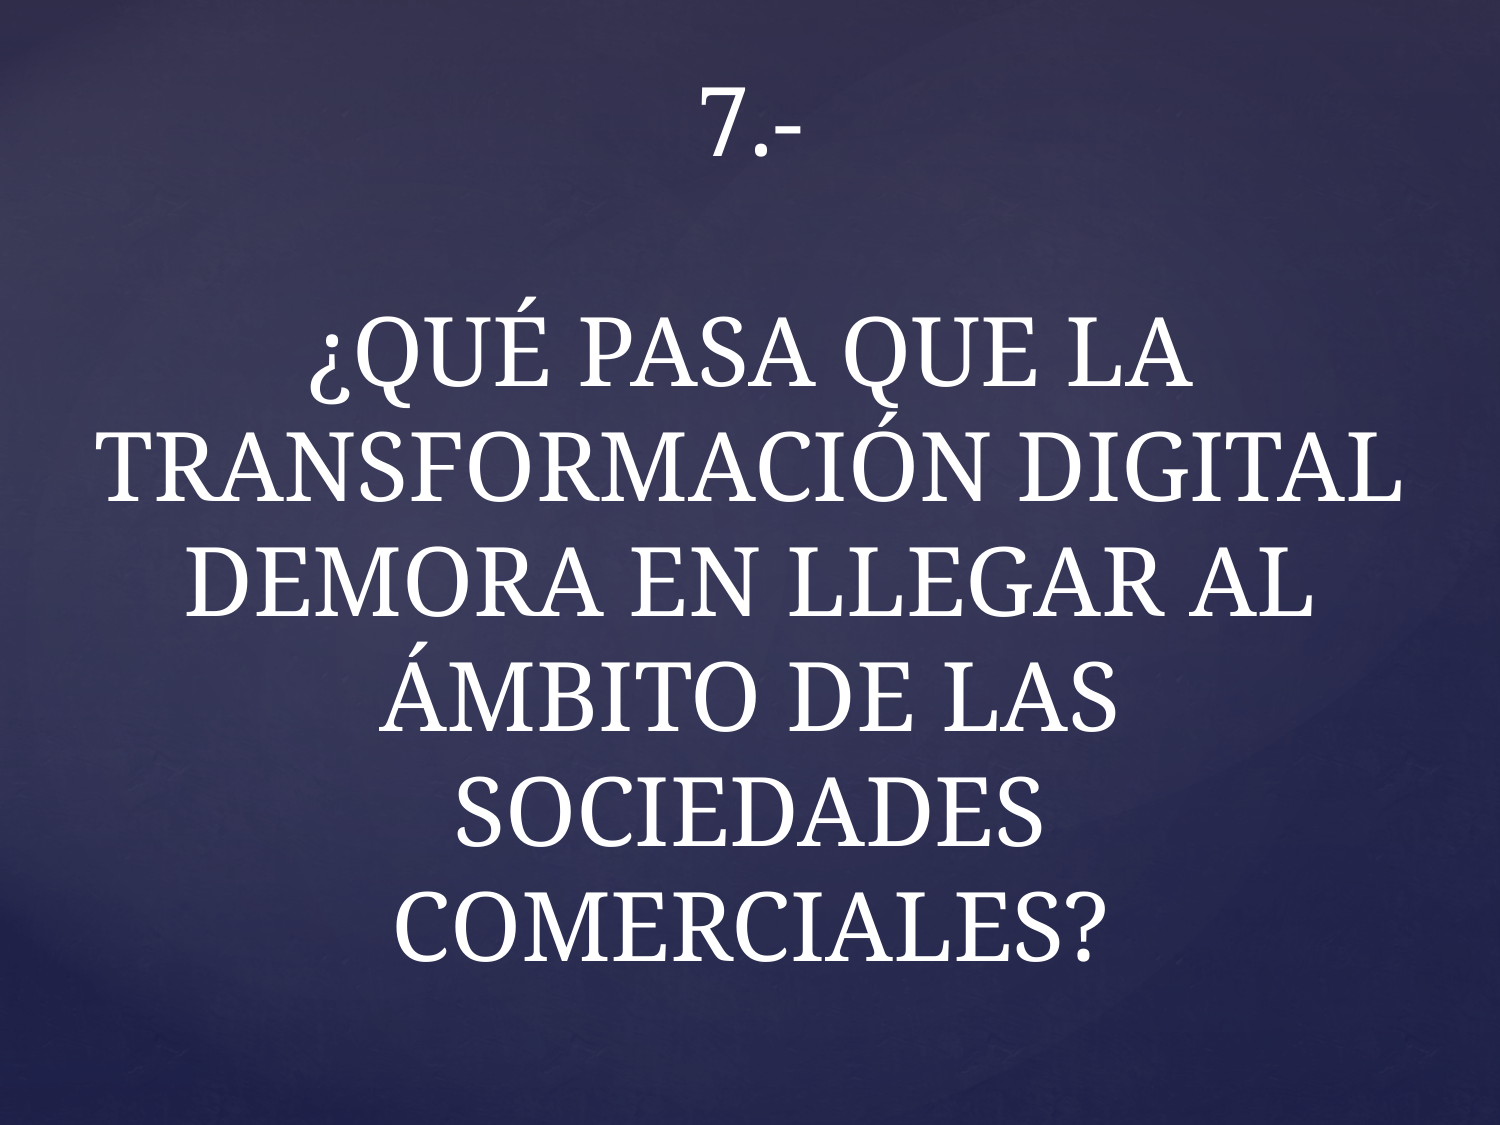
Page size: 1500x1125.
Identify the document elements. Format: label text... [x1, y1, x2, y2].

title 7.- ¿QUÉ PASA QUE LA TRANSFORMACIÓN DIGITAL DEMORA EN LLEGAR AL ÁMBITO DE LAS SOCIEDADES COMERCIALES? [75, 45, 1425, 988]
